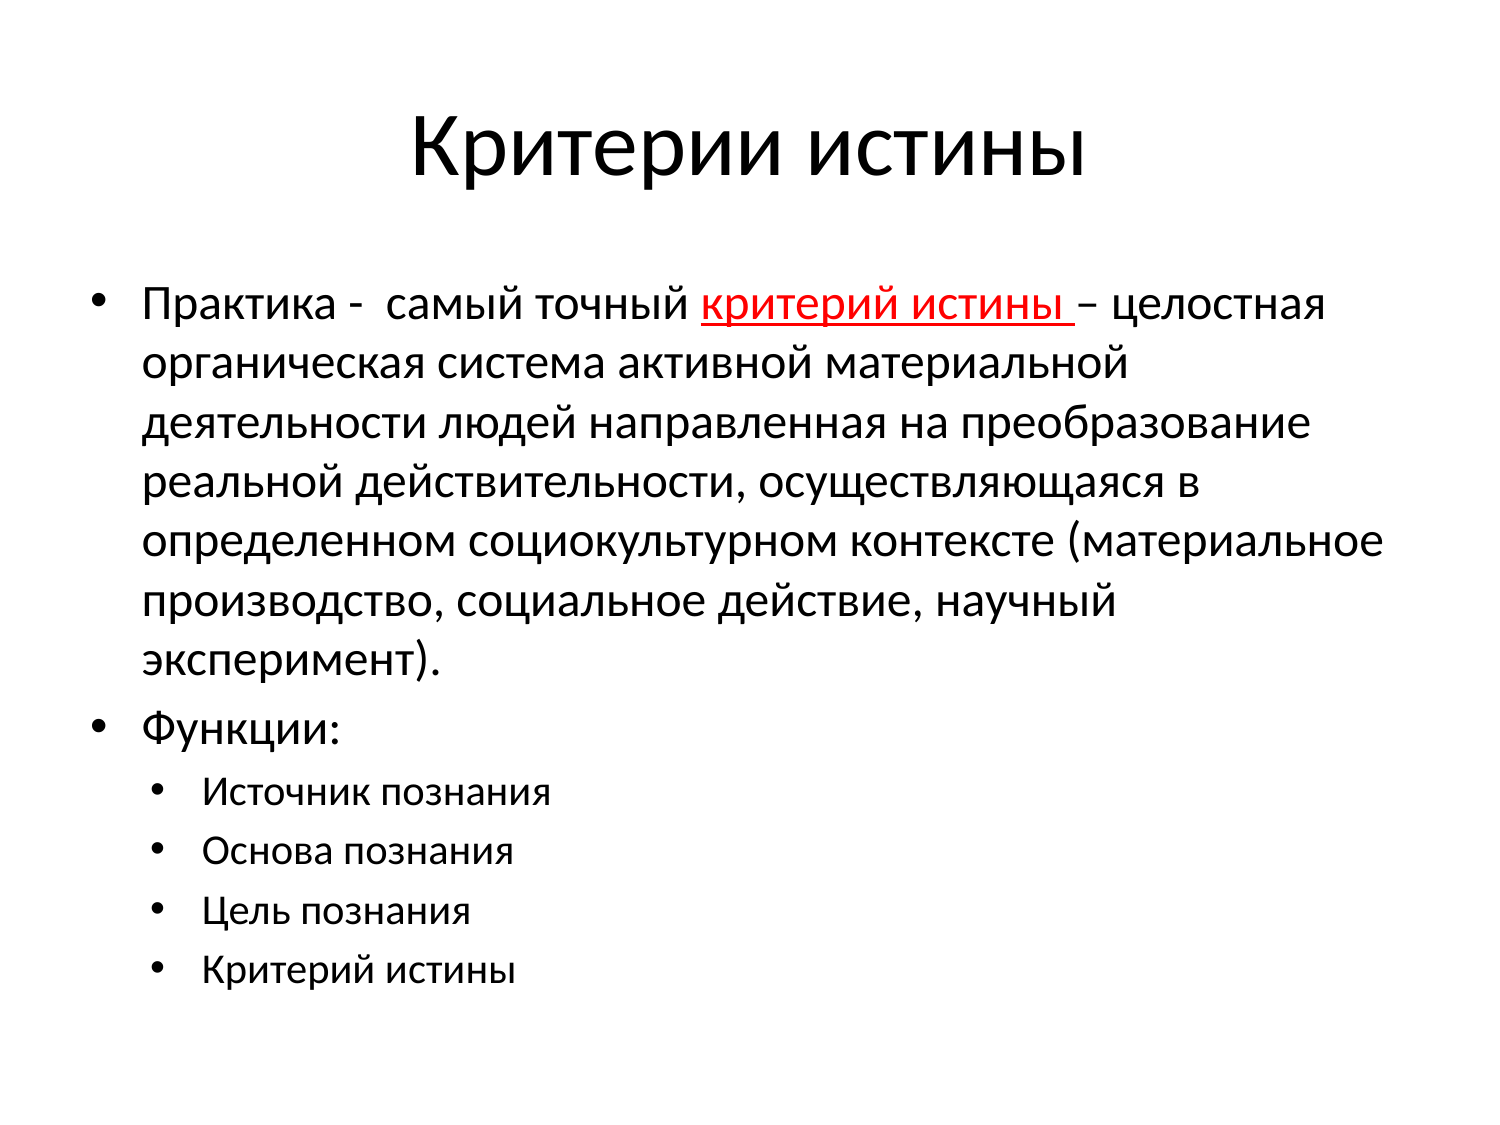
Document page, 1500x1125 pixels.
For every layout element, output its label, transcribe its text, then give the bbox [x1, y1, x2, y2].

title Критерии истины [75, 45, 1425, 233]
list Практика - самый точный критерий истины – целостная органическая система активной материальной деятельности людей направленная на преобразование реальной действительности, осуществляющаяся в определенном социокультурном контексте (материальное производство, социальное действие, научный эксперимент). Функции: Источник познания Основа познания Цель познания Критерий истины [75, 262, 1425, 1005]
